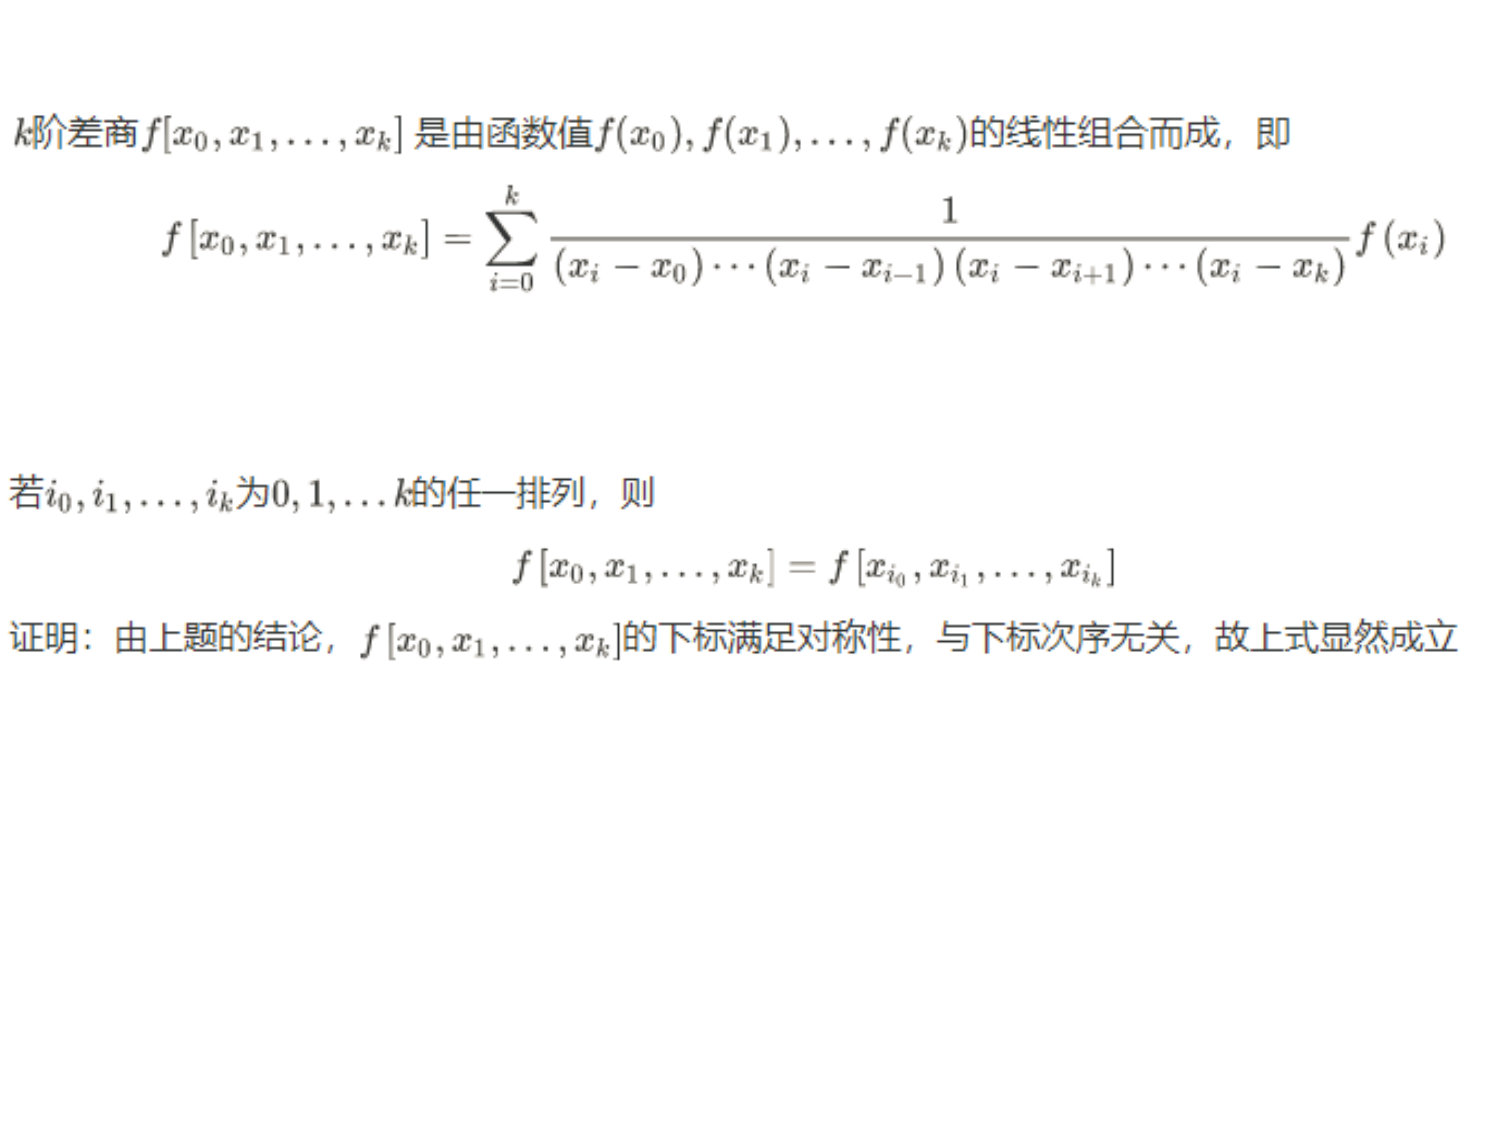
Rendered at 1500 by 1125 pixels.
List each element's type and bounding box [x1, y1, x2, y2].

picture [0, 105, 1458, 307]
picture [0, 468, 1471, 676]
